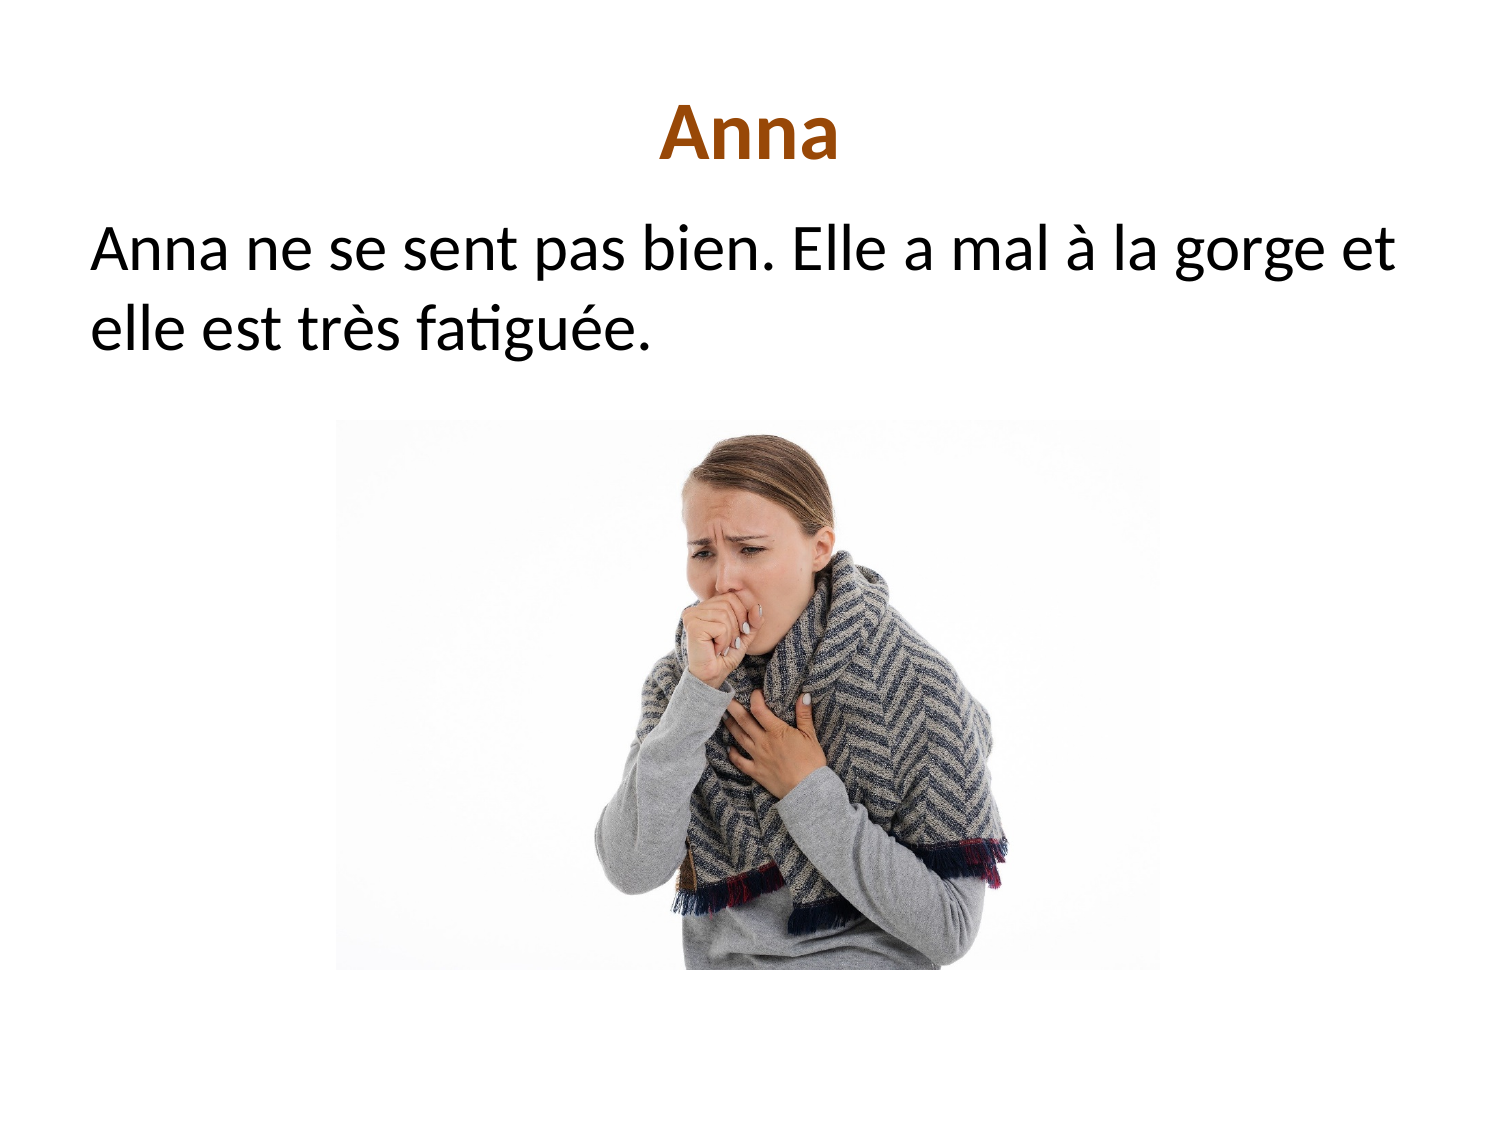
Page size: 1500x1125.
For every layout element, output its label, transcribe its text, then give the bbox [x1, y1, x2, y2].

picture [336, 420, 1160, 970]
list Anna ne se sent pas bien. Elle a mal à la gorge et elle est très fatiguée. [75, 196, 1425, 1005]
title Anna [75, 45, 1425, 196]
